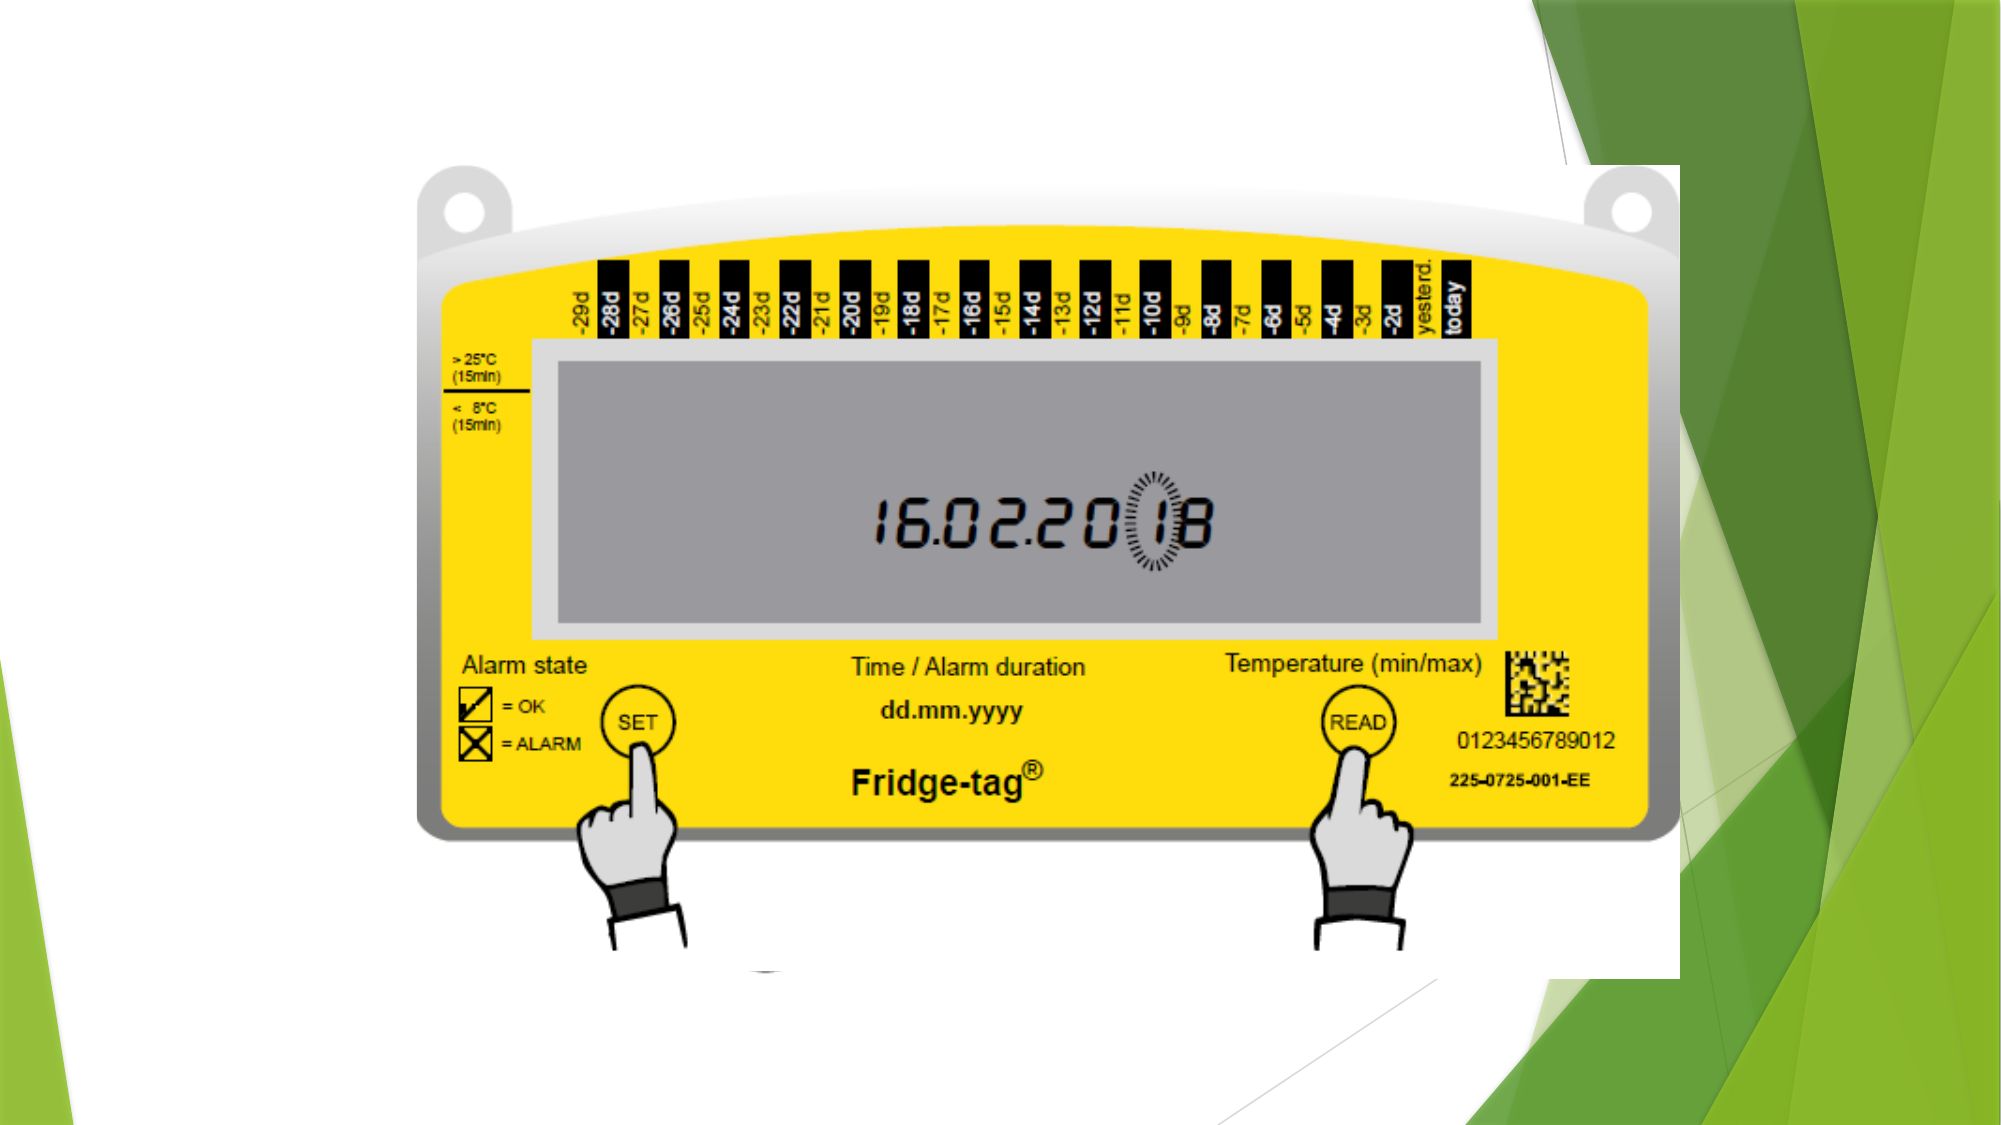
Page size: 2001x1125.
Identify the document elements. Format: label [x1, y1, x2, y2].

text_box [416, 164, 1681, 979]
